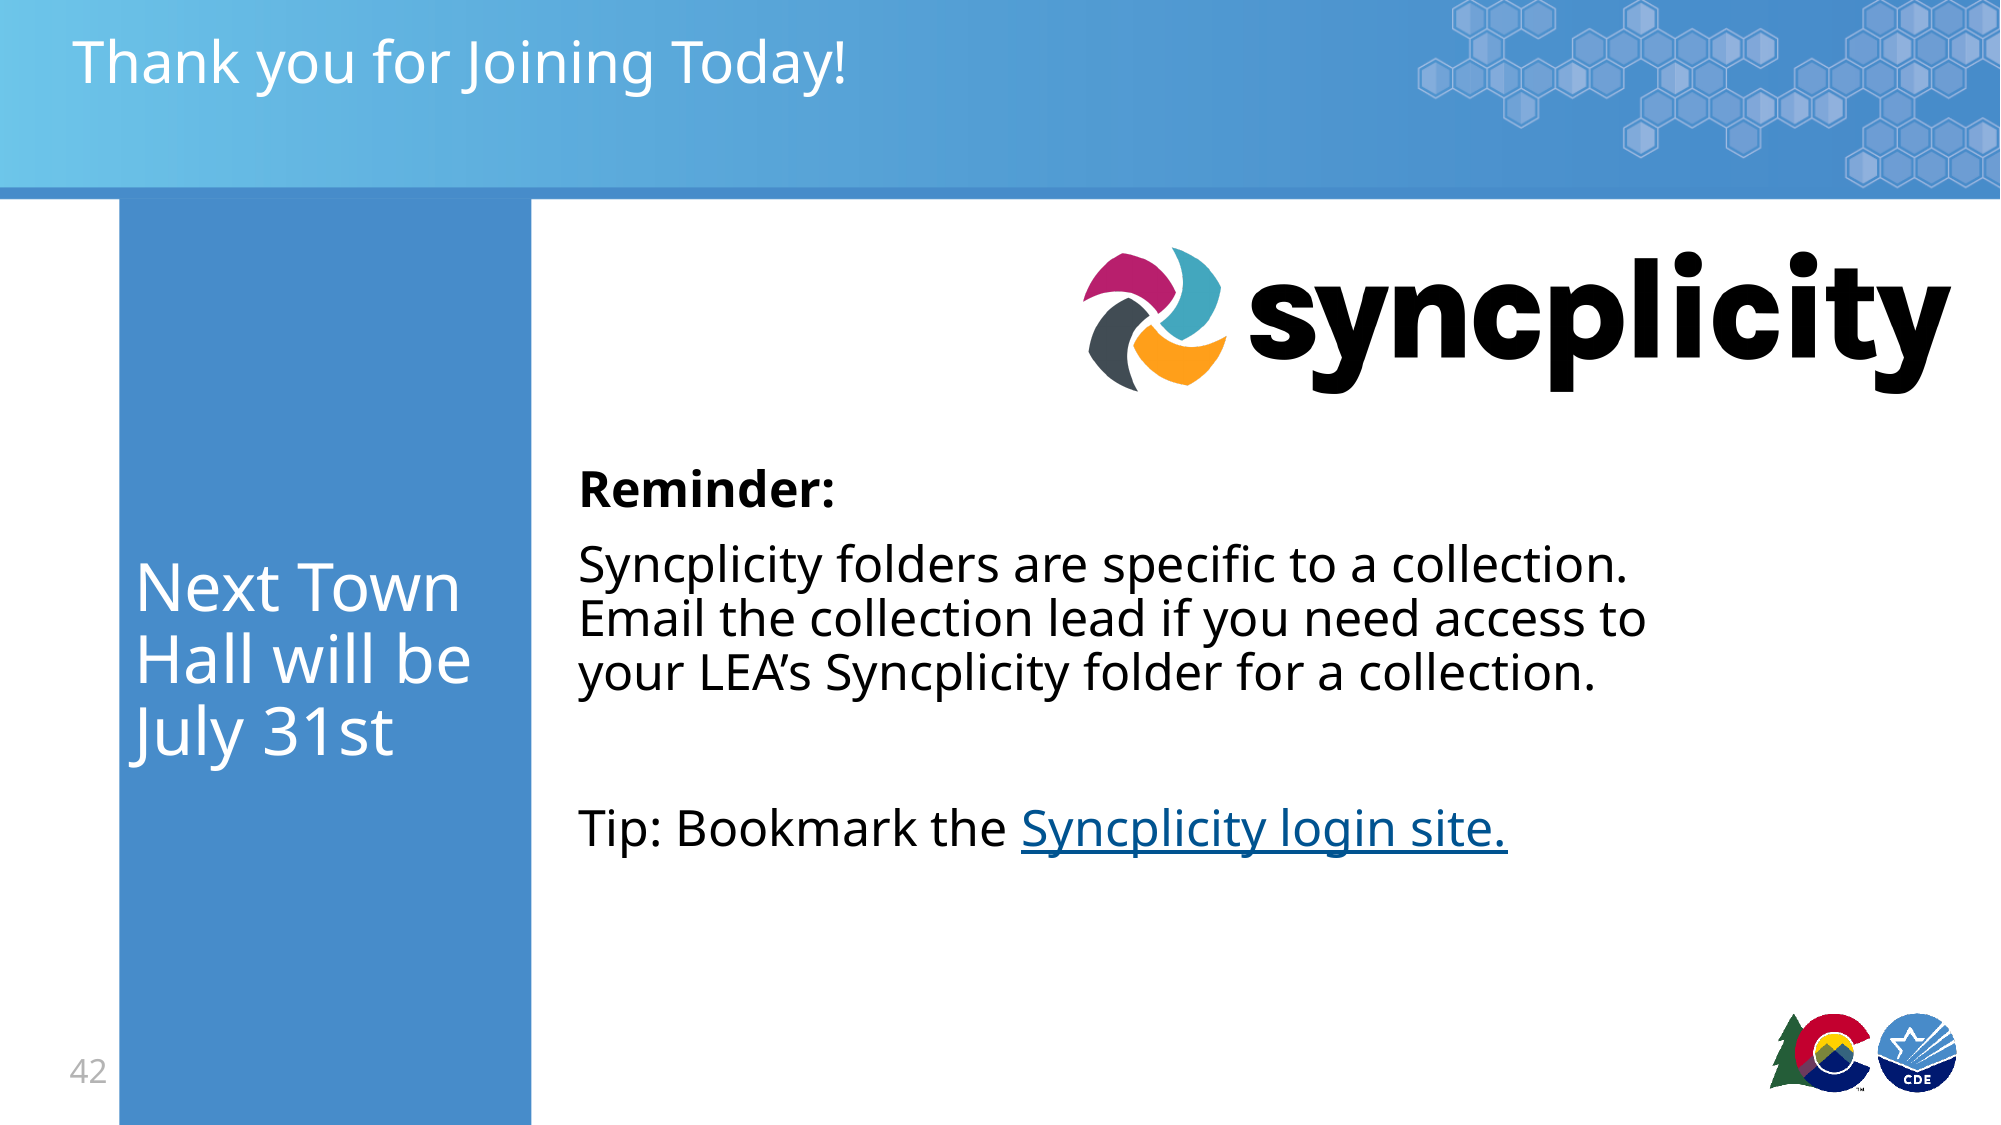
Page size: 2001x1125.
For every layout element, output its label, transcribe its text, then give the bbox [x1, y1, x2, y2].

picture [0, 0, 2000, 200]
slide_number 42 [54, 1042, 191, 1103]
list Next Town Hall will be July 31st [119, 198, 532, 1125]
title Thank you for Joining Today! [72, 33, 1396, 182]
picture [1081, 225, 1952, 394]
list Reminder: Syncplicity folders are specific to a collection. Email the collection lead if you need access to your LEA’s Syncplicity folder for a collection. Tip: Bookmark the Syncplicity login site. [578, 198, 1755, 1125]
picture [1768, 1012, 1957, 1093]
